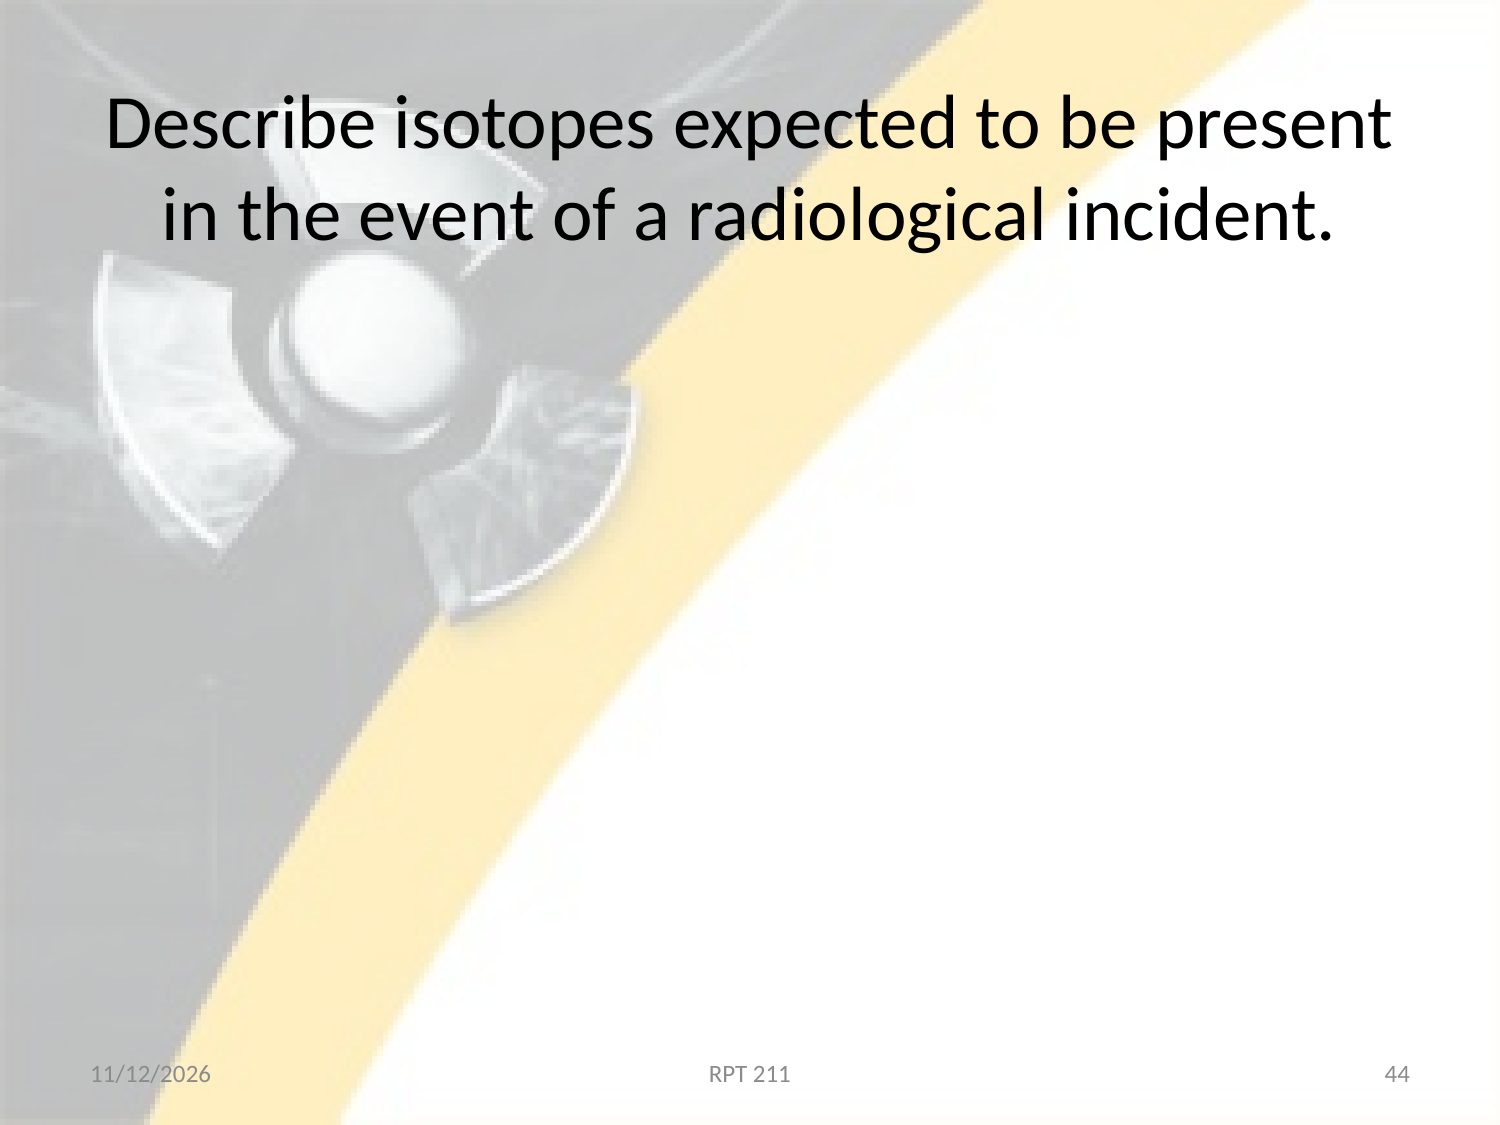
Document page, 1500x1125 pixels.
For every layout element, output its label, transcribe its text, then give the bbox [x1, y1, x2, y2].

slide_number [75, 1042, 425, 1103]
slide_number 44 [1074, 1042, 1425, 1103]
footer RPT 211 [512, 1042, 988, 1103]
title Describe isotopes expected to be present in the event of a radiological incident. [75, 45, 1425, 375]
